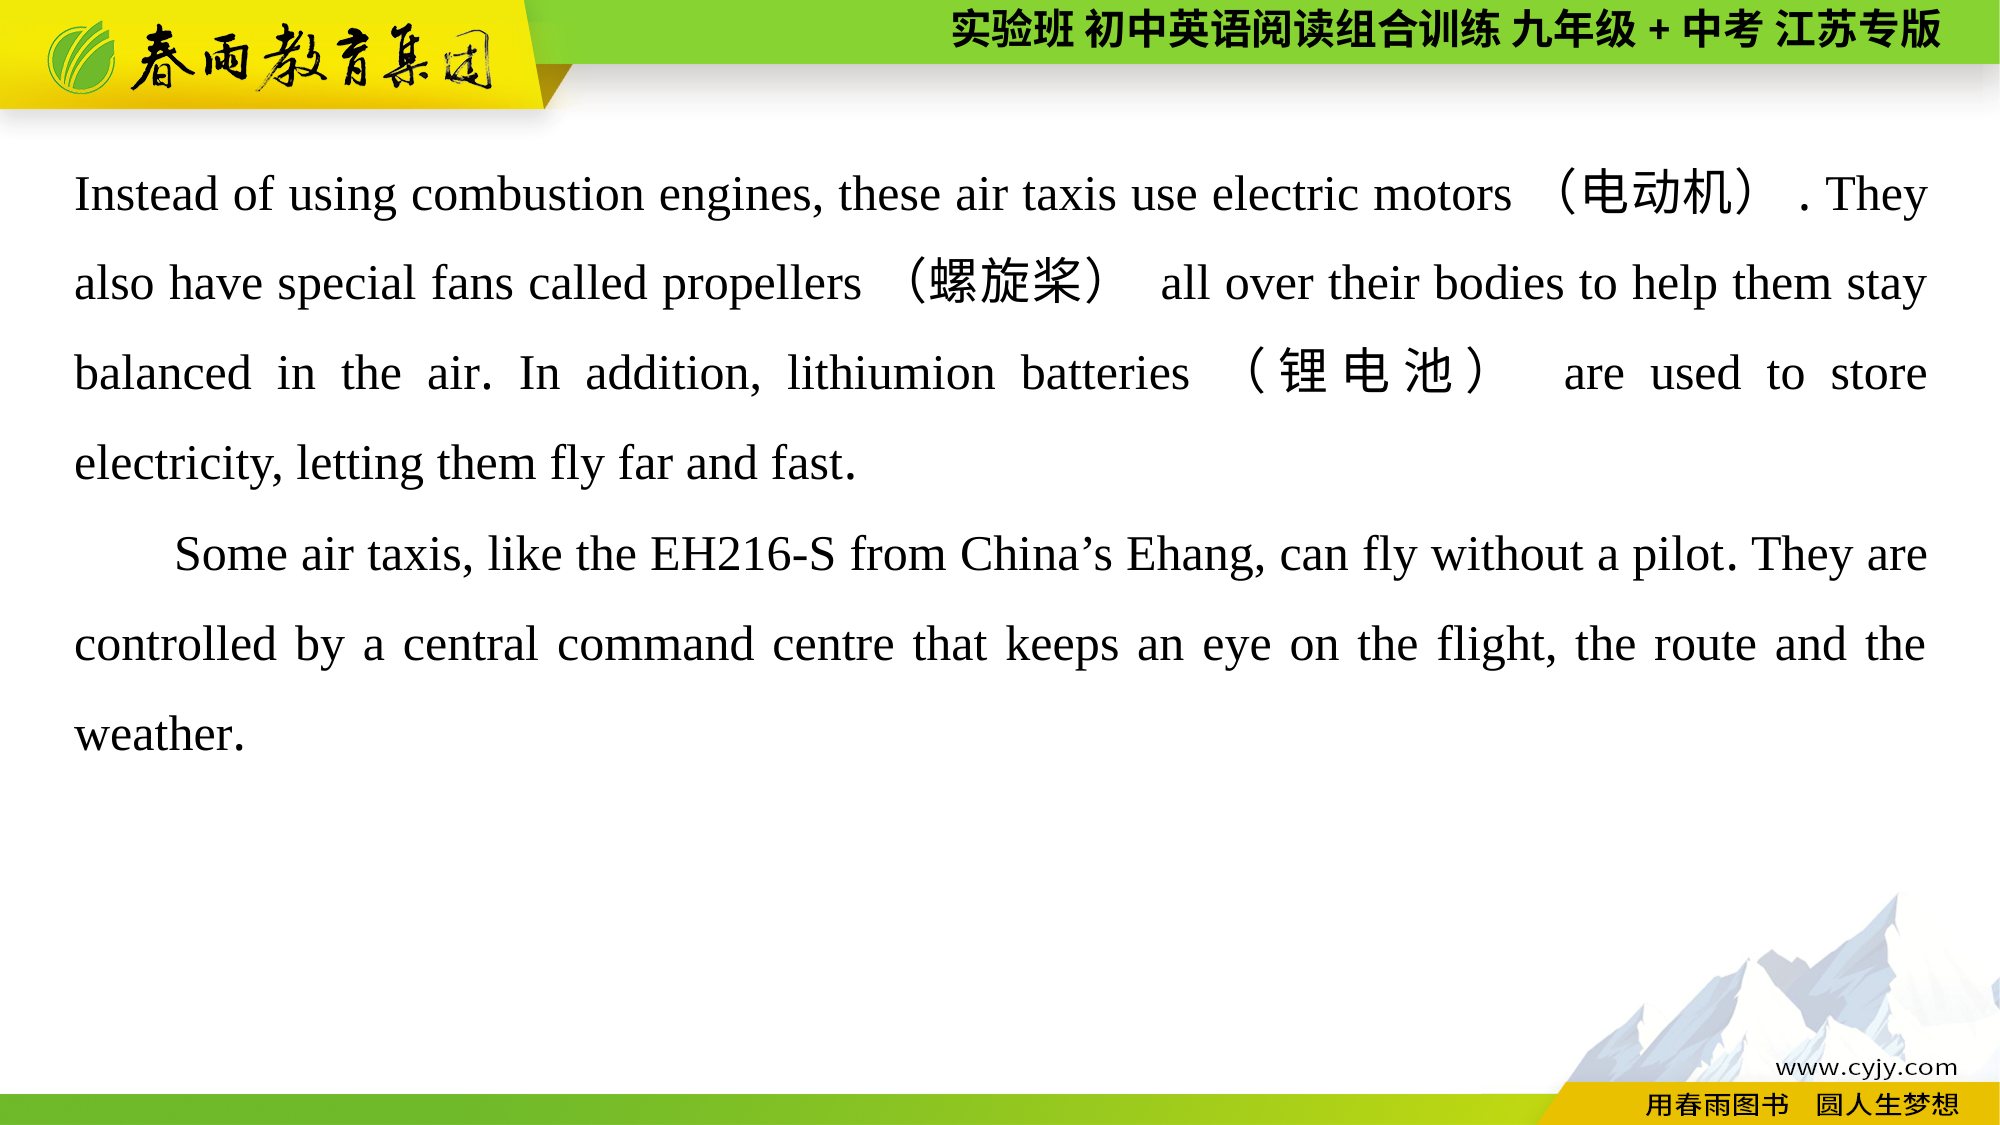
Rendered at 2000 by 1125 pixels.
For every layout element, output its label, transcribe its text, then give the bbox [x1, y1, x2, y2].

list Instead of using combustion engines, these air taxis use electric motors（电动机）. They also have special fans called propellers（螺旋桨） all over their bodies to help them stay balanced in the air. In addition, lithiumion batteries（锂电池） are used to store electricity, letting them fly far and fast. Some air taxis, like the EH216-S from China’s Ehang, can fly without a pilot. They are controlled by a central command centre that keeps an eye on the flight, the route and the weather. [59, 122, 1944, 774]
picture [0, 0, 2000, 1125]
